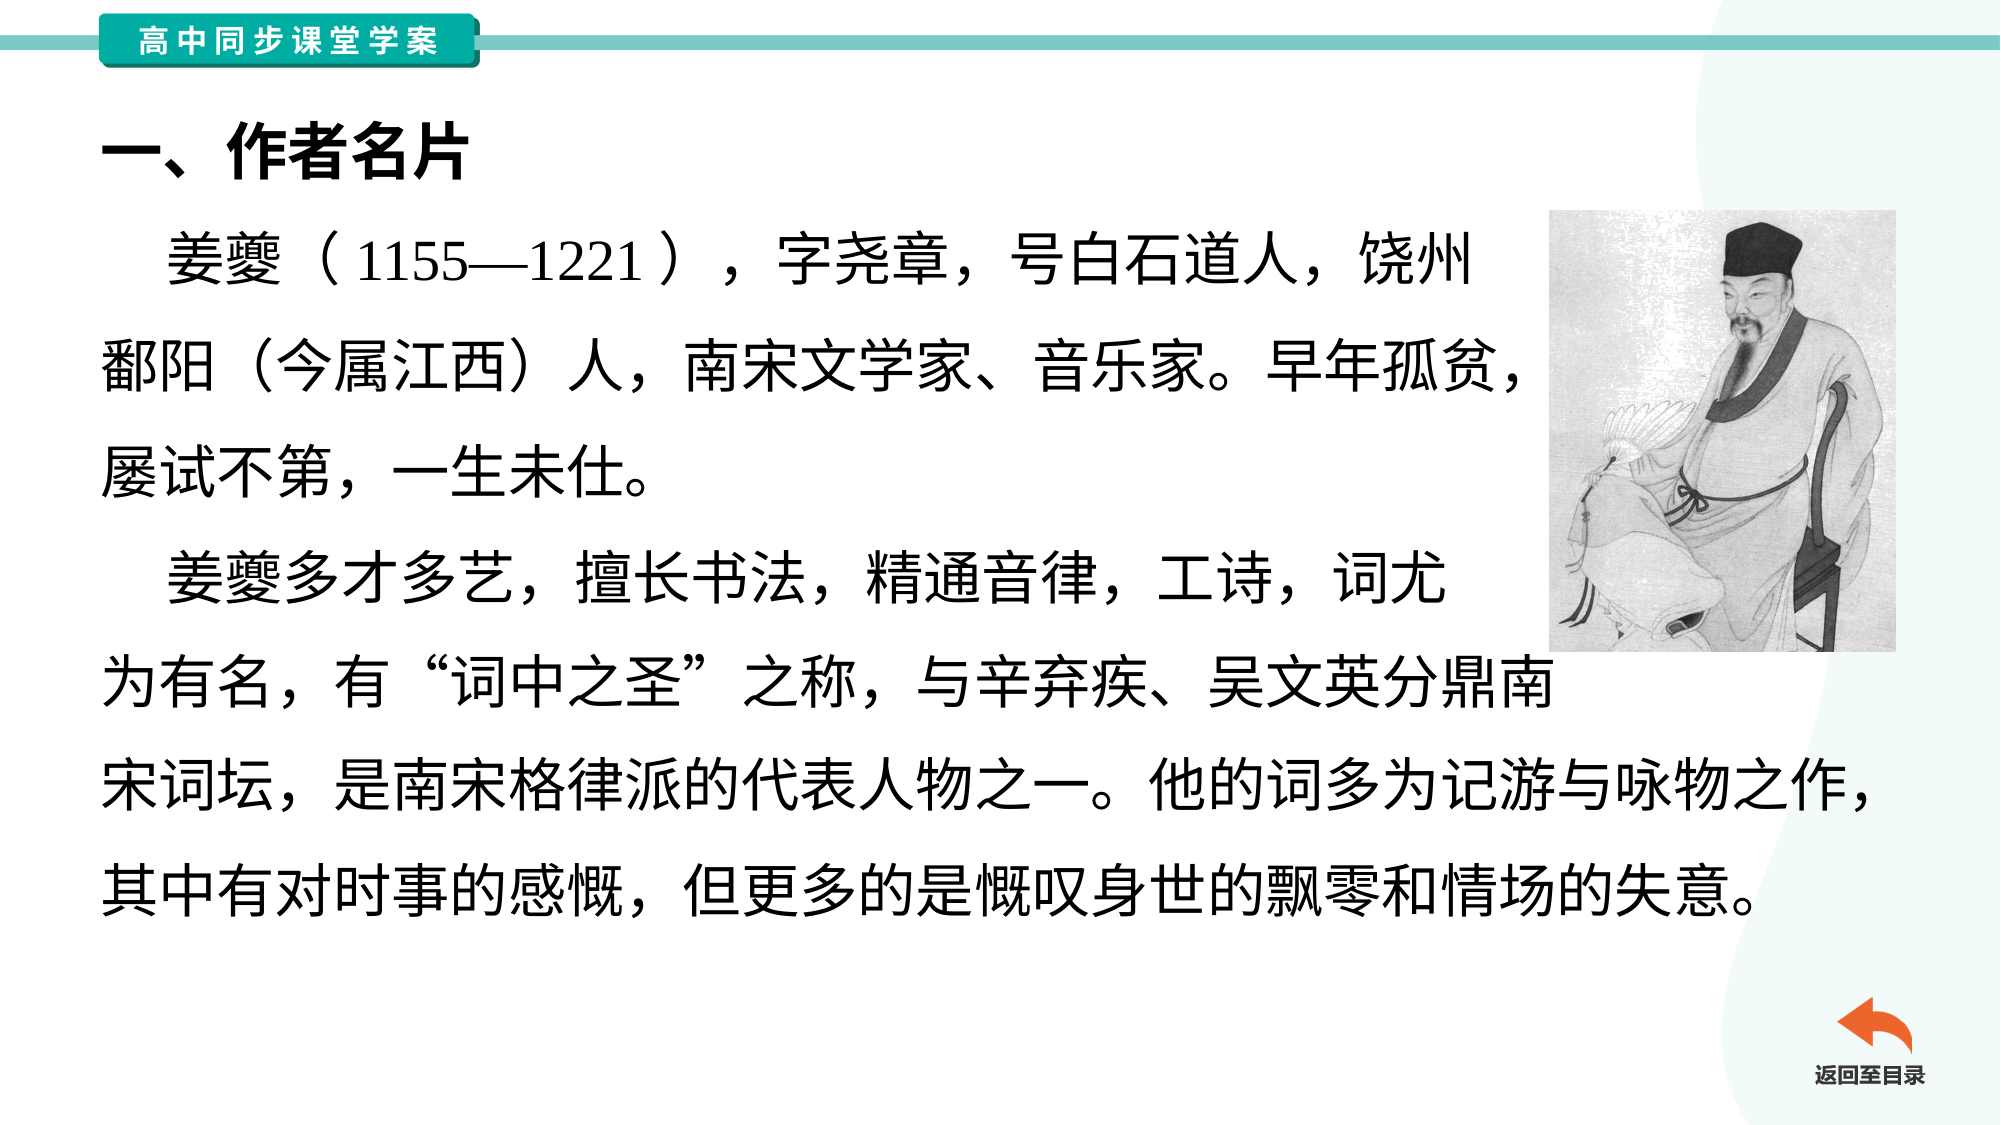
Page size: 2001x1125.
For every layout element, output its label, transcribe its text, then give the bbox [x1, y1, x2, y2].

text_box 一、作者名片 [100, 76, 1899, 248]
text_box 宋词坛，是南宋格律派的代表人物之一。他的词多为记游与咏物之作， 其中有对时事的感慨，但更多的是慨叹身世的飘零和情场的失意。 [100, 711, 1900, 925]
picture [0, 0, 2000, 1125]
text_box 姜夔（1155—1221），字尧章，号白石道人，饶州 鄱阳（今属江西）人，南宋文学家、音乐家。早年孤贫， 屡试不第，一生未仕。 姜夔多才多艺，擅长书法，精通音律，工诗，词尤 为有名，有“词中之圣”之称，与辛弃疾、吴文英分鼎南 [100, 186, 1532, 705]
